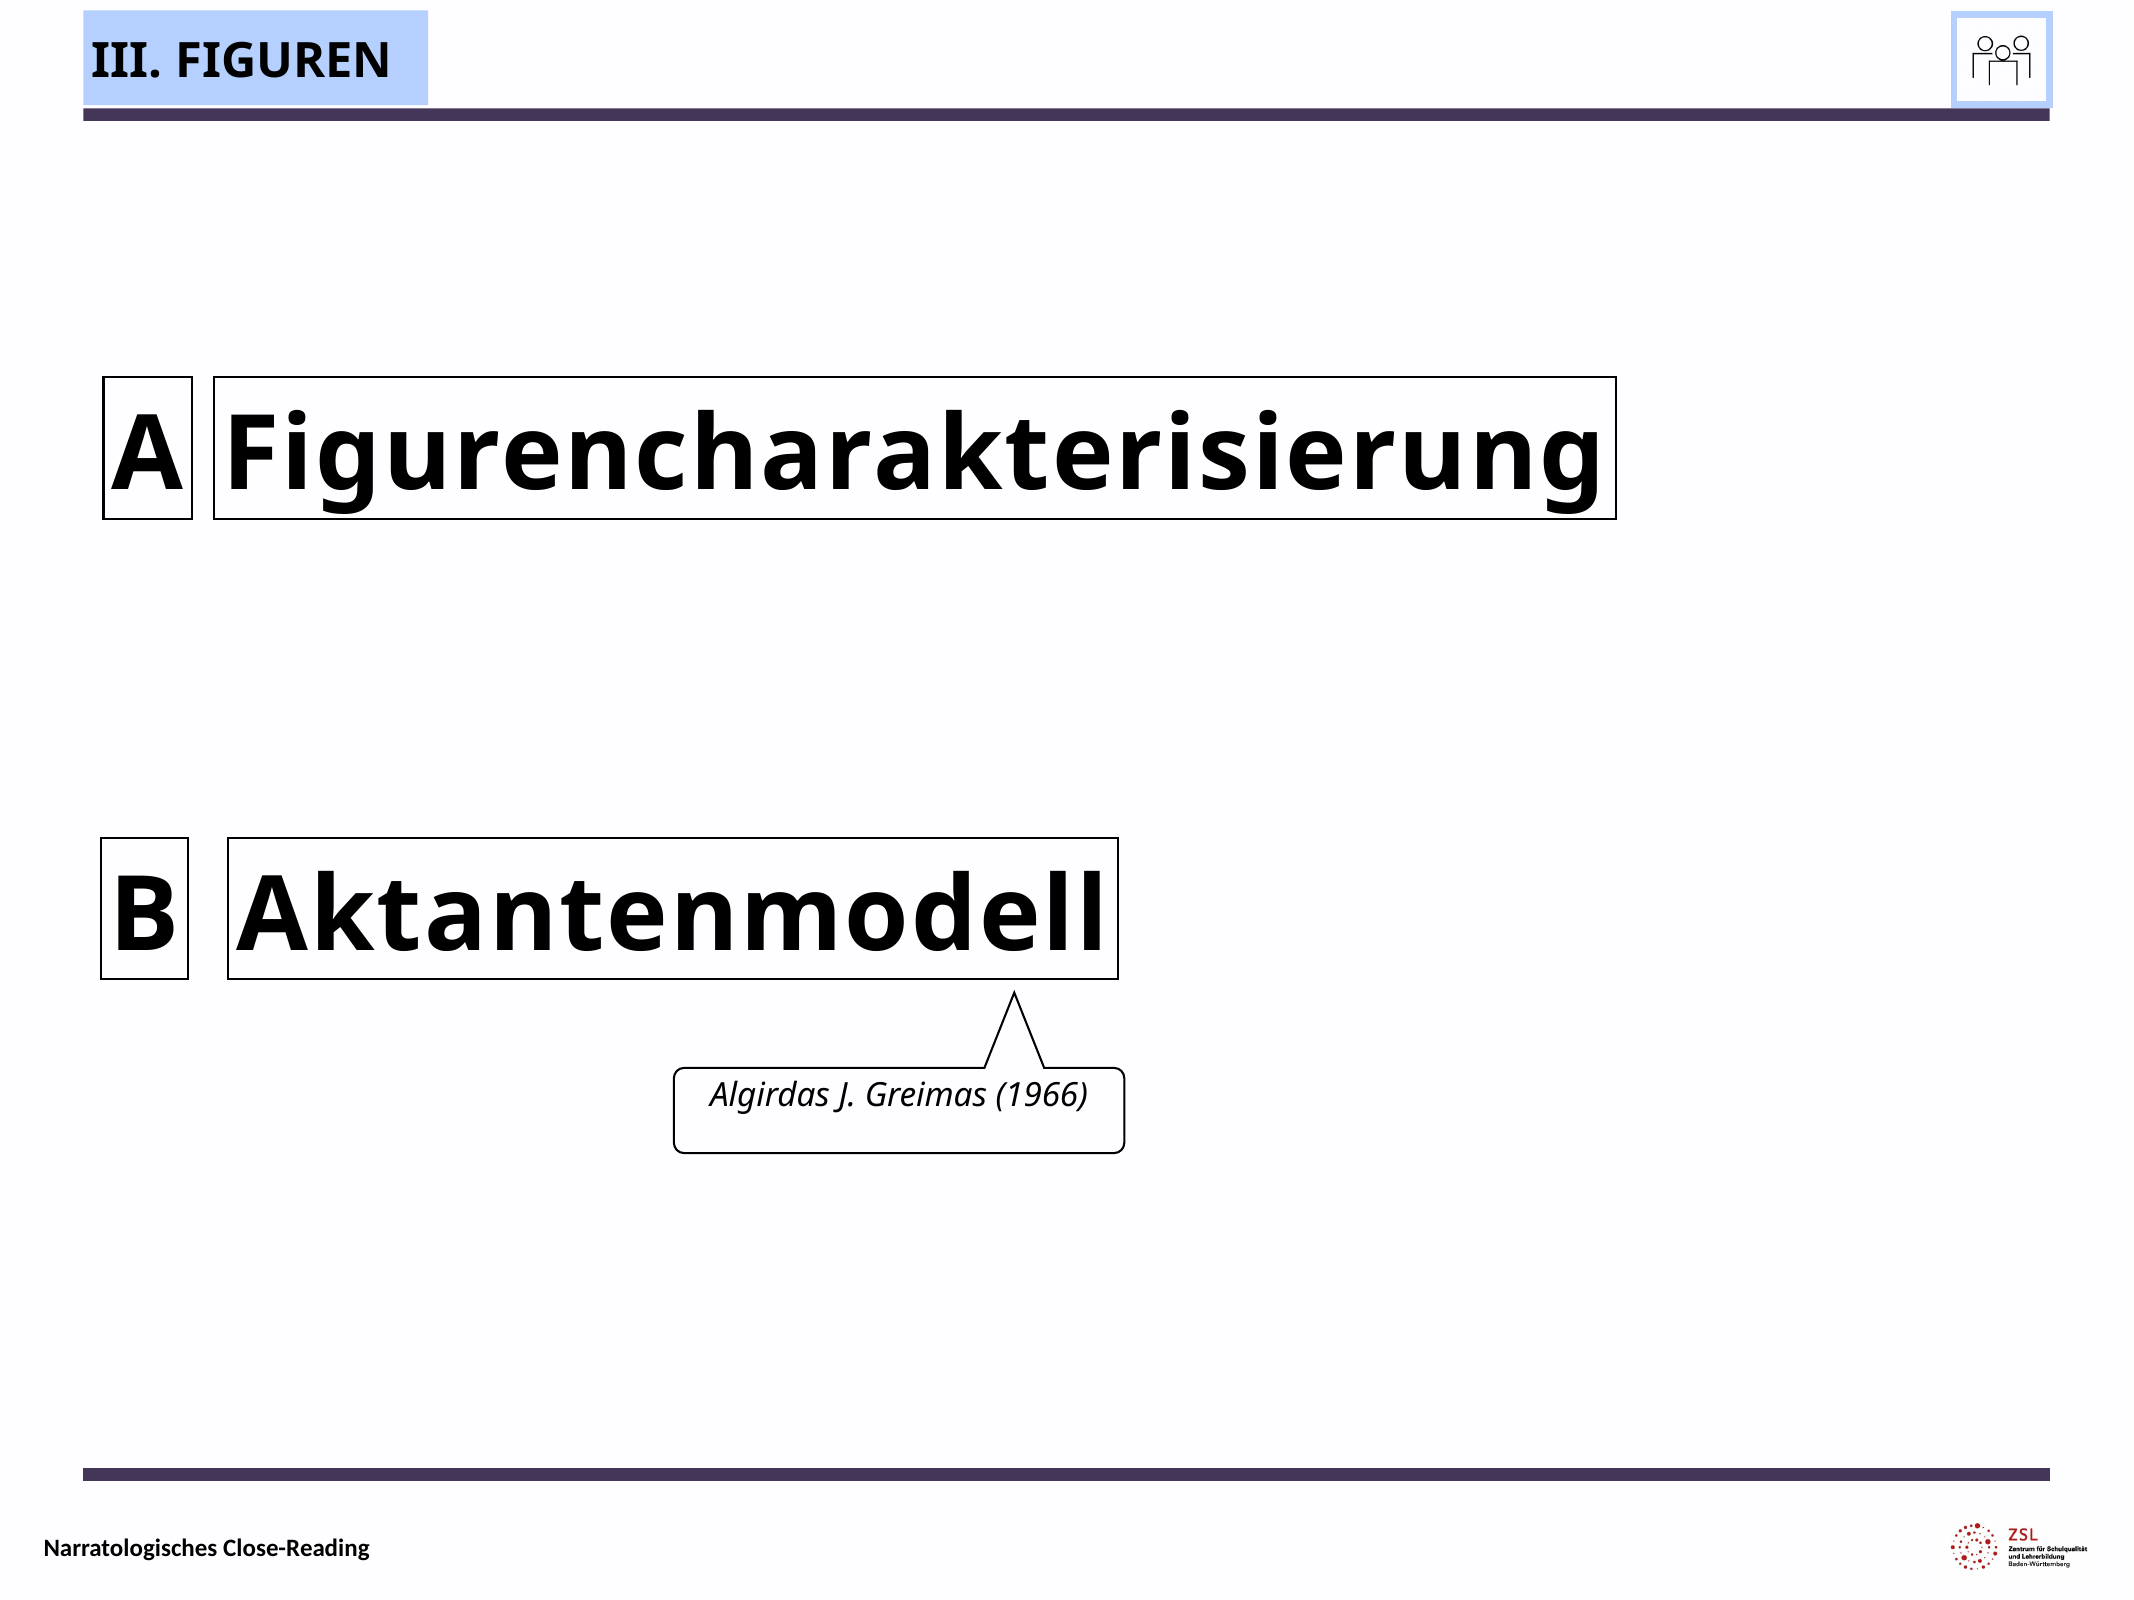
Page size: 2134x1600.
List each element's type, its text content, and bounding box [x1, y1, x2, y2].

text_box III. FIGUREN [83, 10, 429, 106]
picture [1938, 1510, 2099, 1582]
text_box Aktantenmodell [227, 837, 1118, 980]
picture [1956, 17, 2047, 102]
text_box A [103, 377, 193, 519]
text_box Algirdas J. Greimas (1966) [673, 992, 1125, 1154]
text_box B [101, 837, 189, 980]
text_box Narratologisches Close-Reading [35, 1522, 379, 1570]
text_box Figurencharakterisierung [213, 377, 1616, 519]
